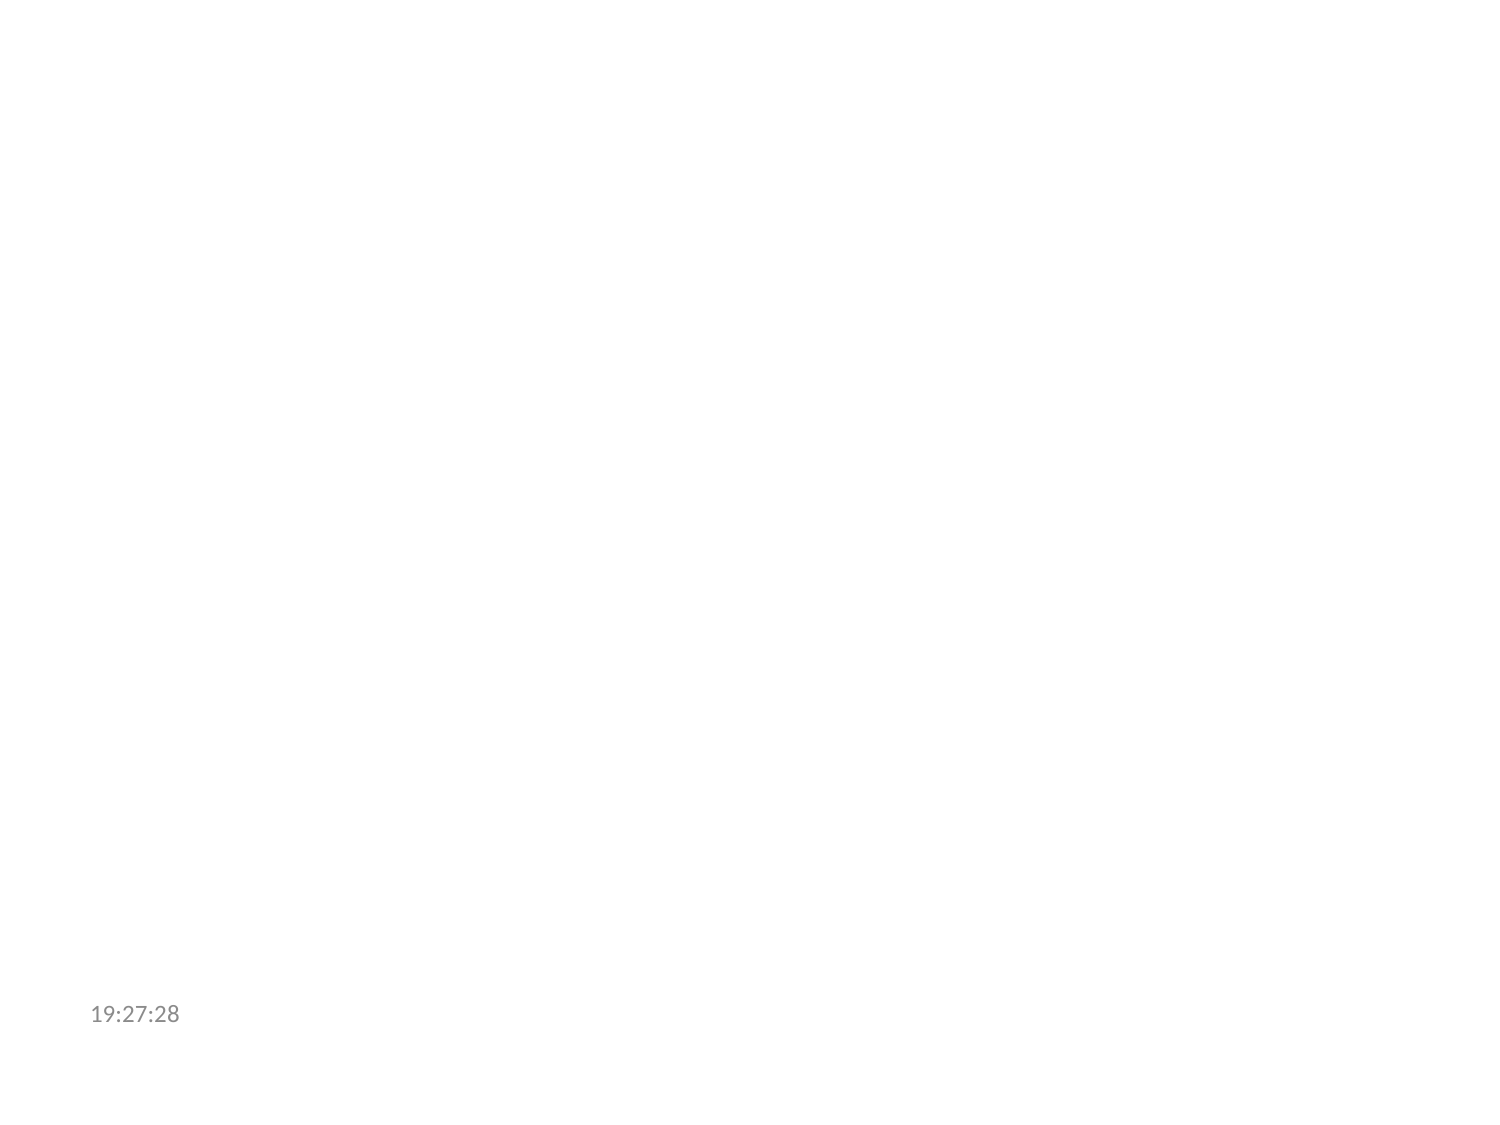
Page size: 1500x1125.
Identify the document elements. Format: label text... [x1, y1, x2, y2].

text_box 15:35:09 [75, 982, 425, 1043]
